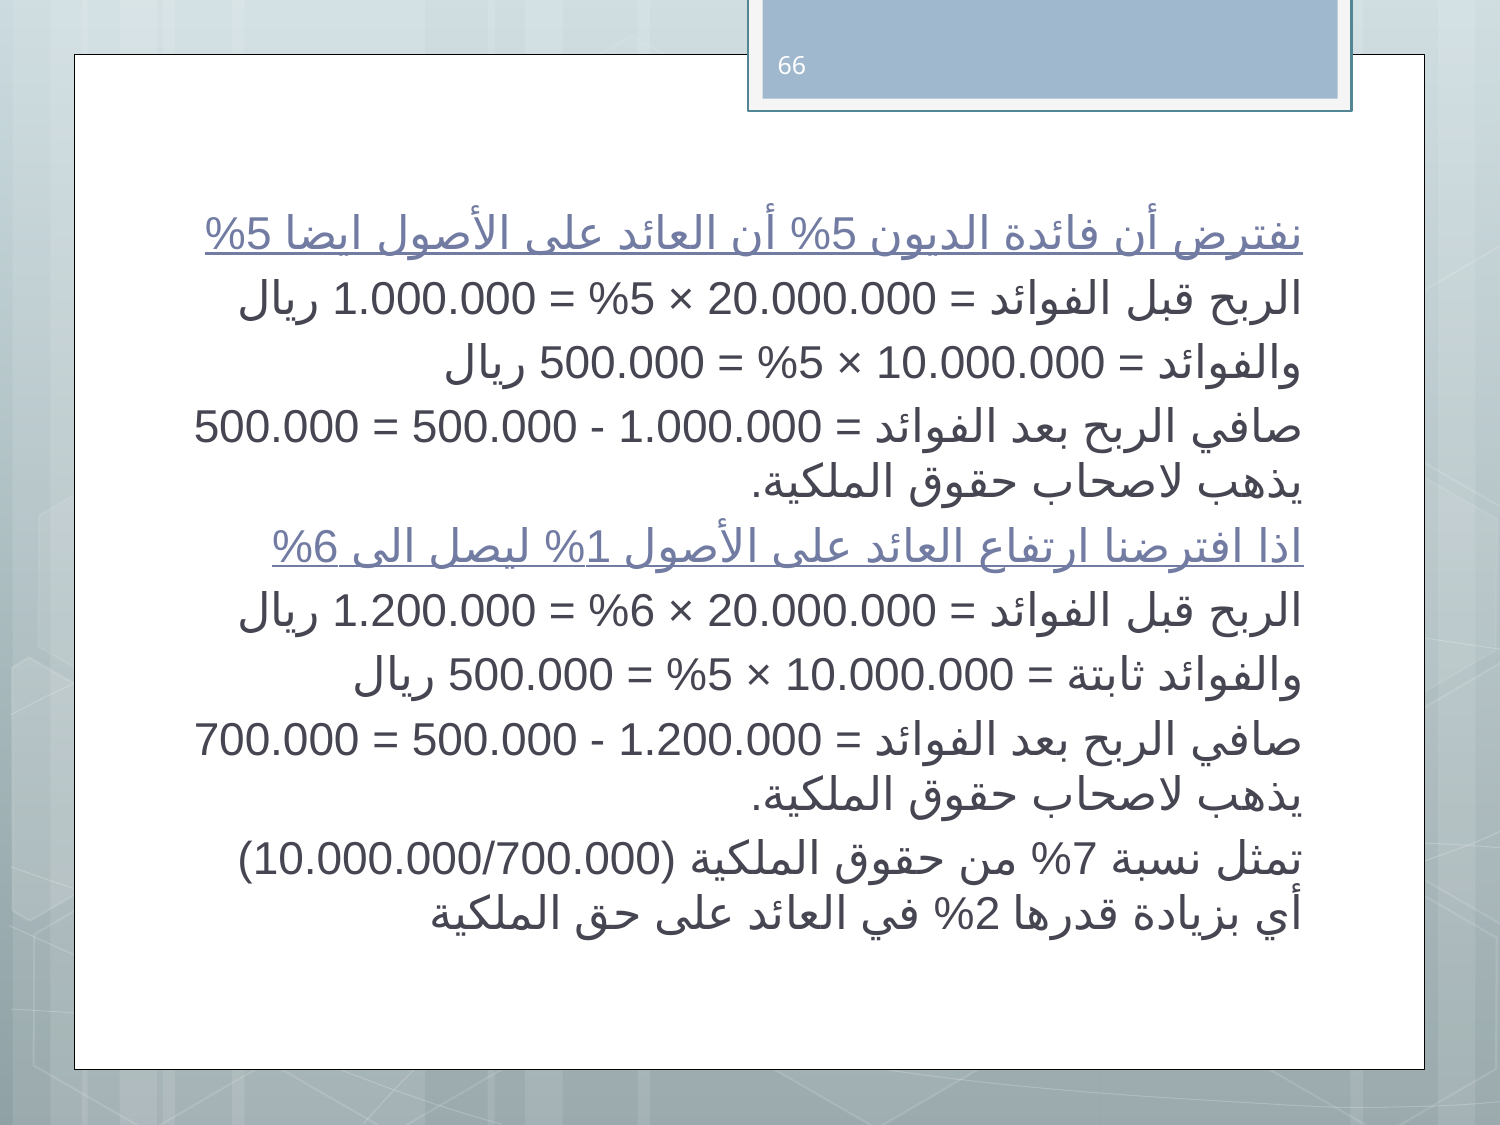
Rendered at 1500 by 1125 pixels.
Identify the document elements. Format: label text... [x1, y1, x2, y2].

list نفترض أن فائدة الديون 5% أن العائد على الأصول ايضا 5% الربح قبل الفوائد = 20.000.000 × 5% = 1.000.000 ريال والفوائد = 10.000.000 × 5% = 500.000 ريال صافي الربح بعد الفوائد = 1.000.000 - 500.000 = 500.000 يذهب لاصحاب حقوق الملكية. اذا افترضنا ارتفاع العائد على الأصول 1% ليصل الى 6% الربح قبل الفوائد = 20.000.000 × 6% = 1.200.000 ريال والفوائد ثابتة = 10.000.000 × 5% = 500.000 ريال صافي الربح بعد الفوائد = 1.200.000 - 500.000 = 700.000 يذهب لاصحاب حقوق الملكية. تمثل نسبة 7% من حقوق الملكية (10.000.000/700.000) أي بزيادة قدرها 2% في العائد على حق الملكية [171, 196, 1329, 957]
slide_number 66 [762, 36, 982, 97]
